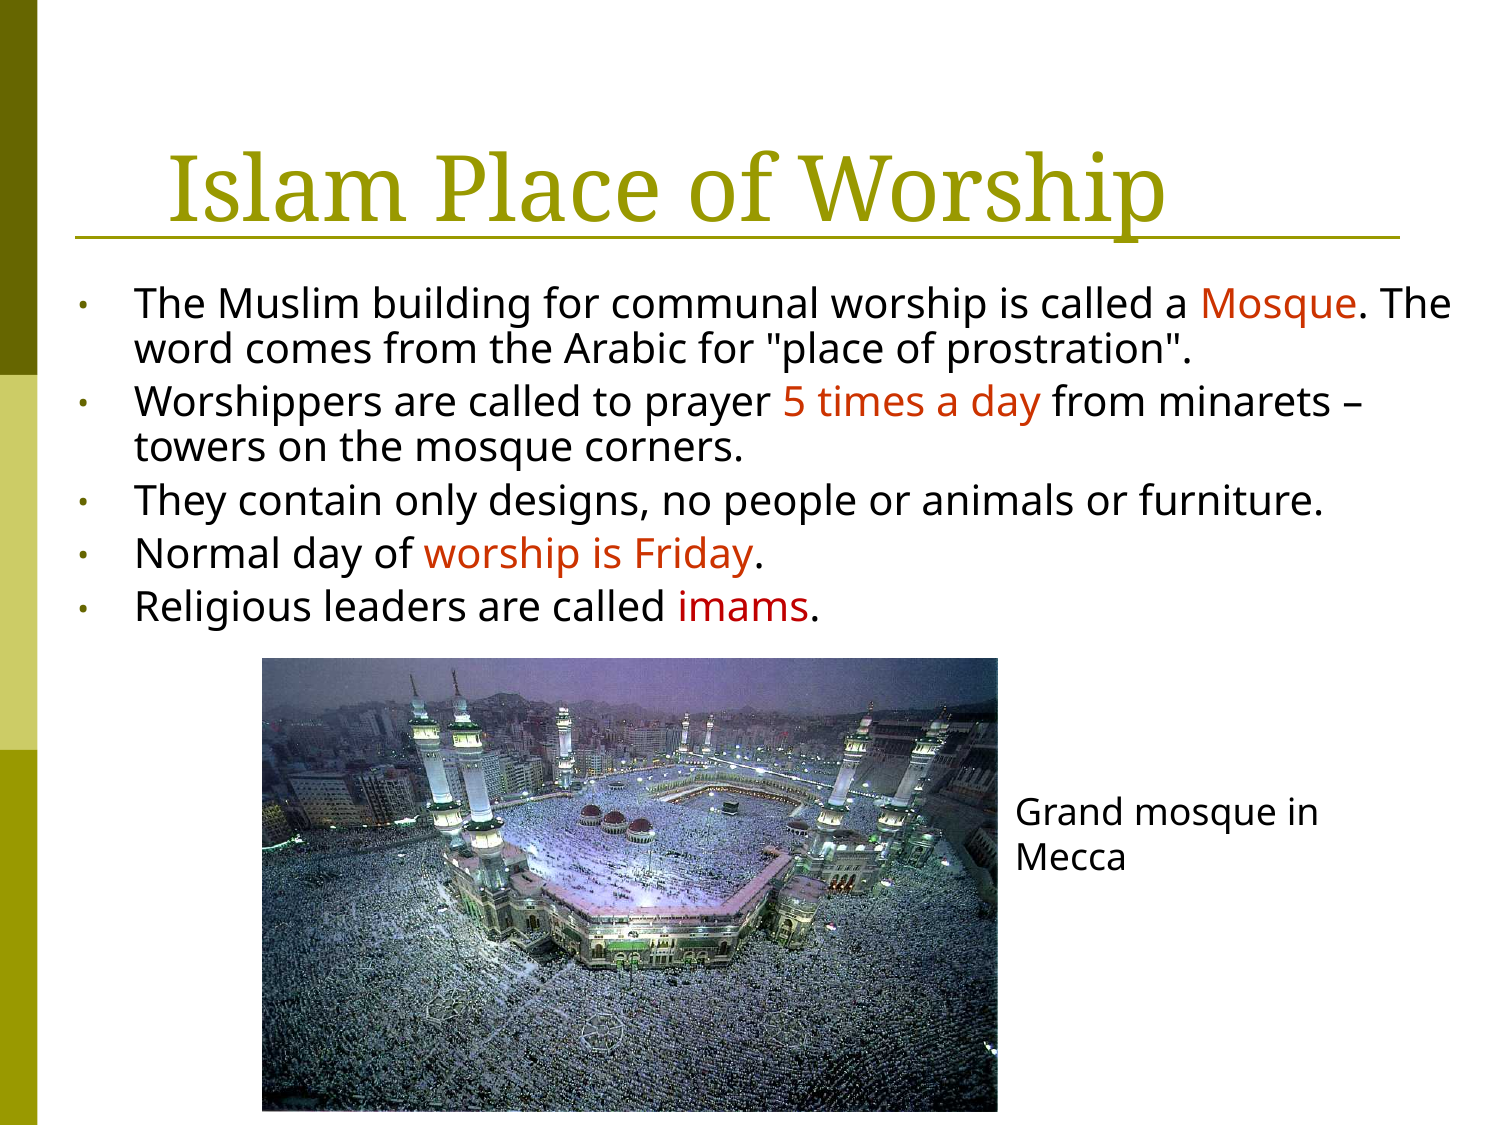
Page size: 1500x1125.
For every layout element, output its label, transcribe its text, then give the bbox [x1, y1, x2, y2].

picture [262, 658, 998, 1113]
title Islam Place of Worship [152, 15, 1328, 248]
list The Muslim building for communal worship is called a Mosque. The word comes from the Arabic for "place of prostration". Worshippers are called to prayer 5 times a day from minarets – towers on the mosque corners. They contain only designs, no people or animals or furniture. Normal day of worship is Friday. Religious leaders are called imams. [62, 275, 1500, 950]
text_box Grand mosque in Mecca [1001, 779, 1363, 886]
